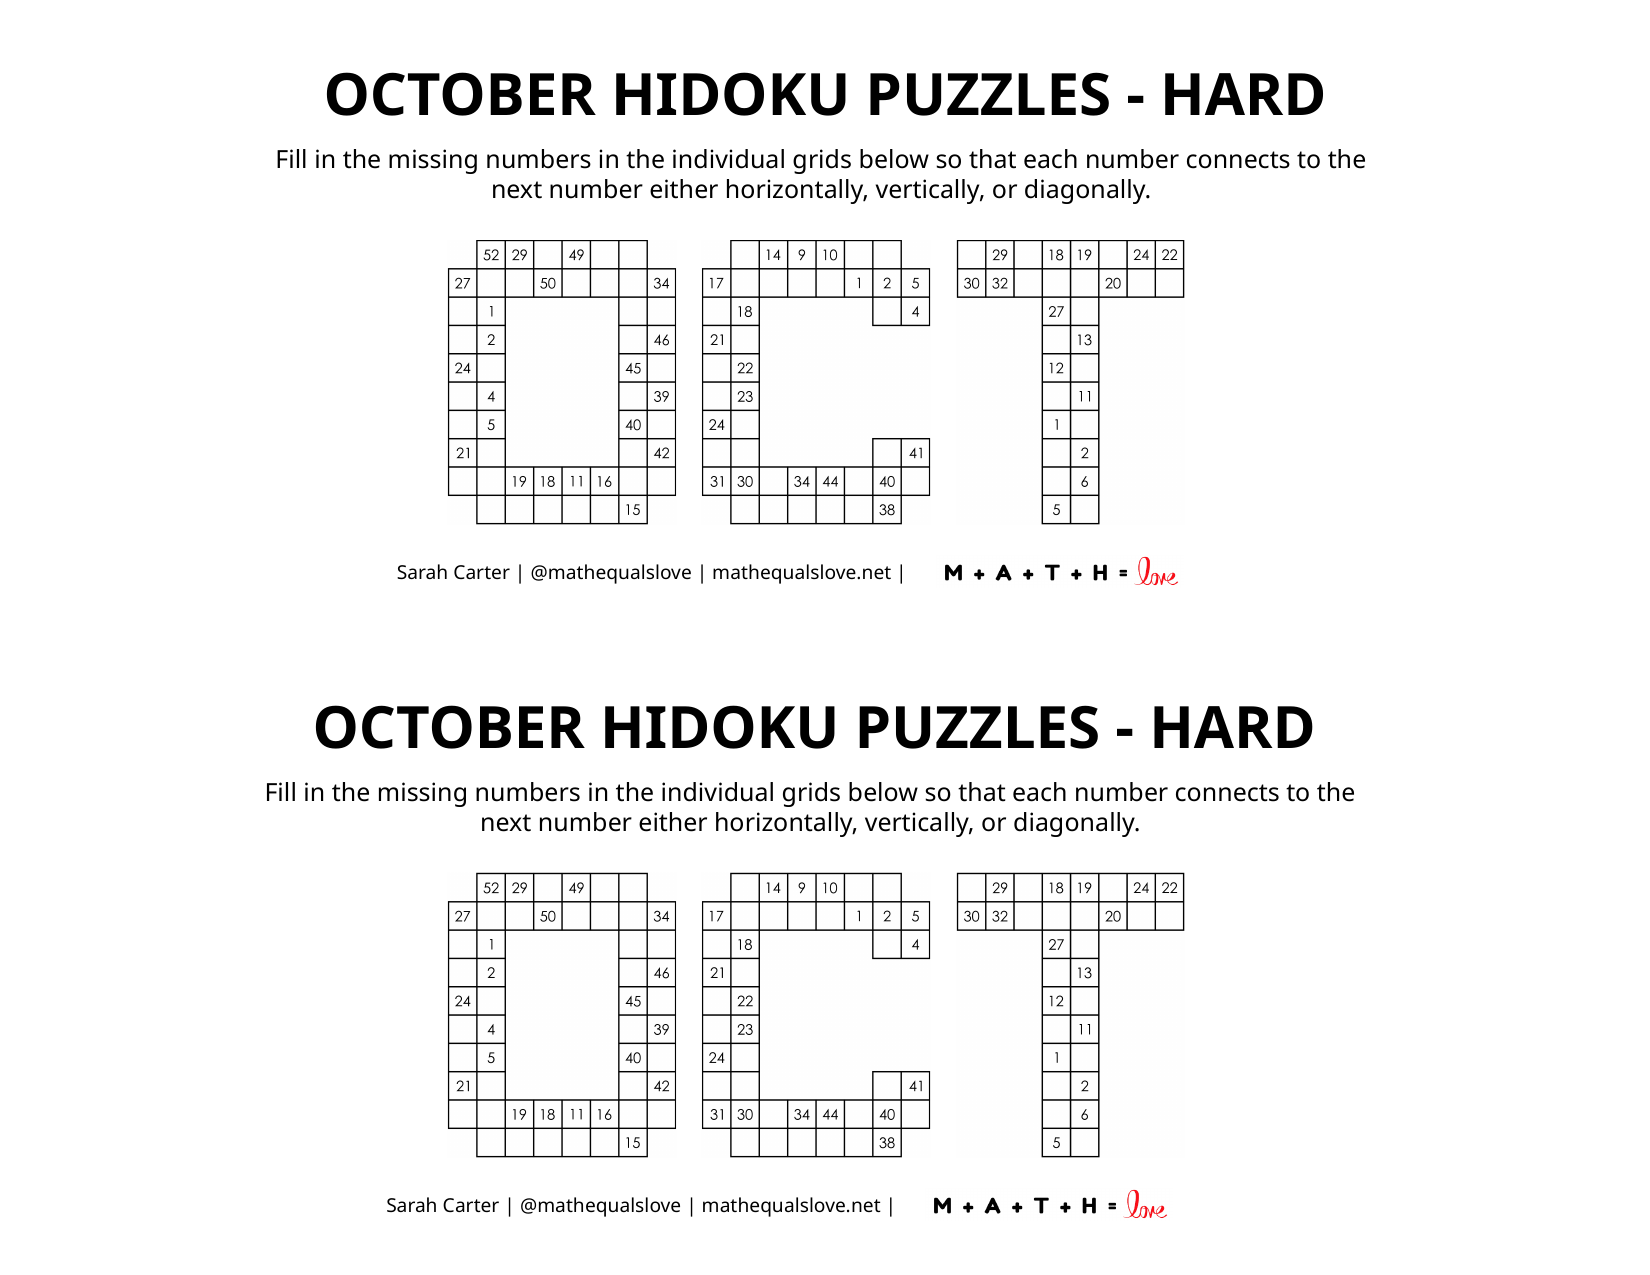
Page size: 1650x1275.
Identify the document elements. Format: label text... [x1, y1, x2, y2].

text_box Sarah Carter | @mathequalslove | mathequalslove.net | [382, 553, 1217, 592]
text_box Sarah Carter | @mathequalslove | mathequalslove.net | [371, 1186, 1206, 1225]
picture [935, 554, 1184, 589]
text_box OCTOBER HIDOKU PUZZLES - HARD [66, 683, 1563, 768]
picture [924, 1187, 1173, 1222]
picture [955, 872, 1186, 1159]
picture [955, 239, 1186, 526]
text_box OCTOBER HIDOKU PUZZLES - HARD [76, 50, 1574, 135]
picture [701, 239, 931, 526]
text_box Fill in the missing numbers in the individual grids below so that each number connects to the next number either horizontally, vertically, or diagonally. [0, 768, 1640, 844]
picture [447, 872, 677, 1159]
picture [701, 872, 931, 1159]
text_box Fill in the missing numbers in the individual grids below so that each number connects to the next number either horizontally, vertically, or diagonally. [0, 135, 1650, 211]
picture [447, 239, 677, 526]
